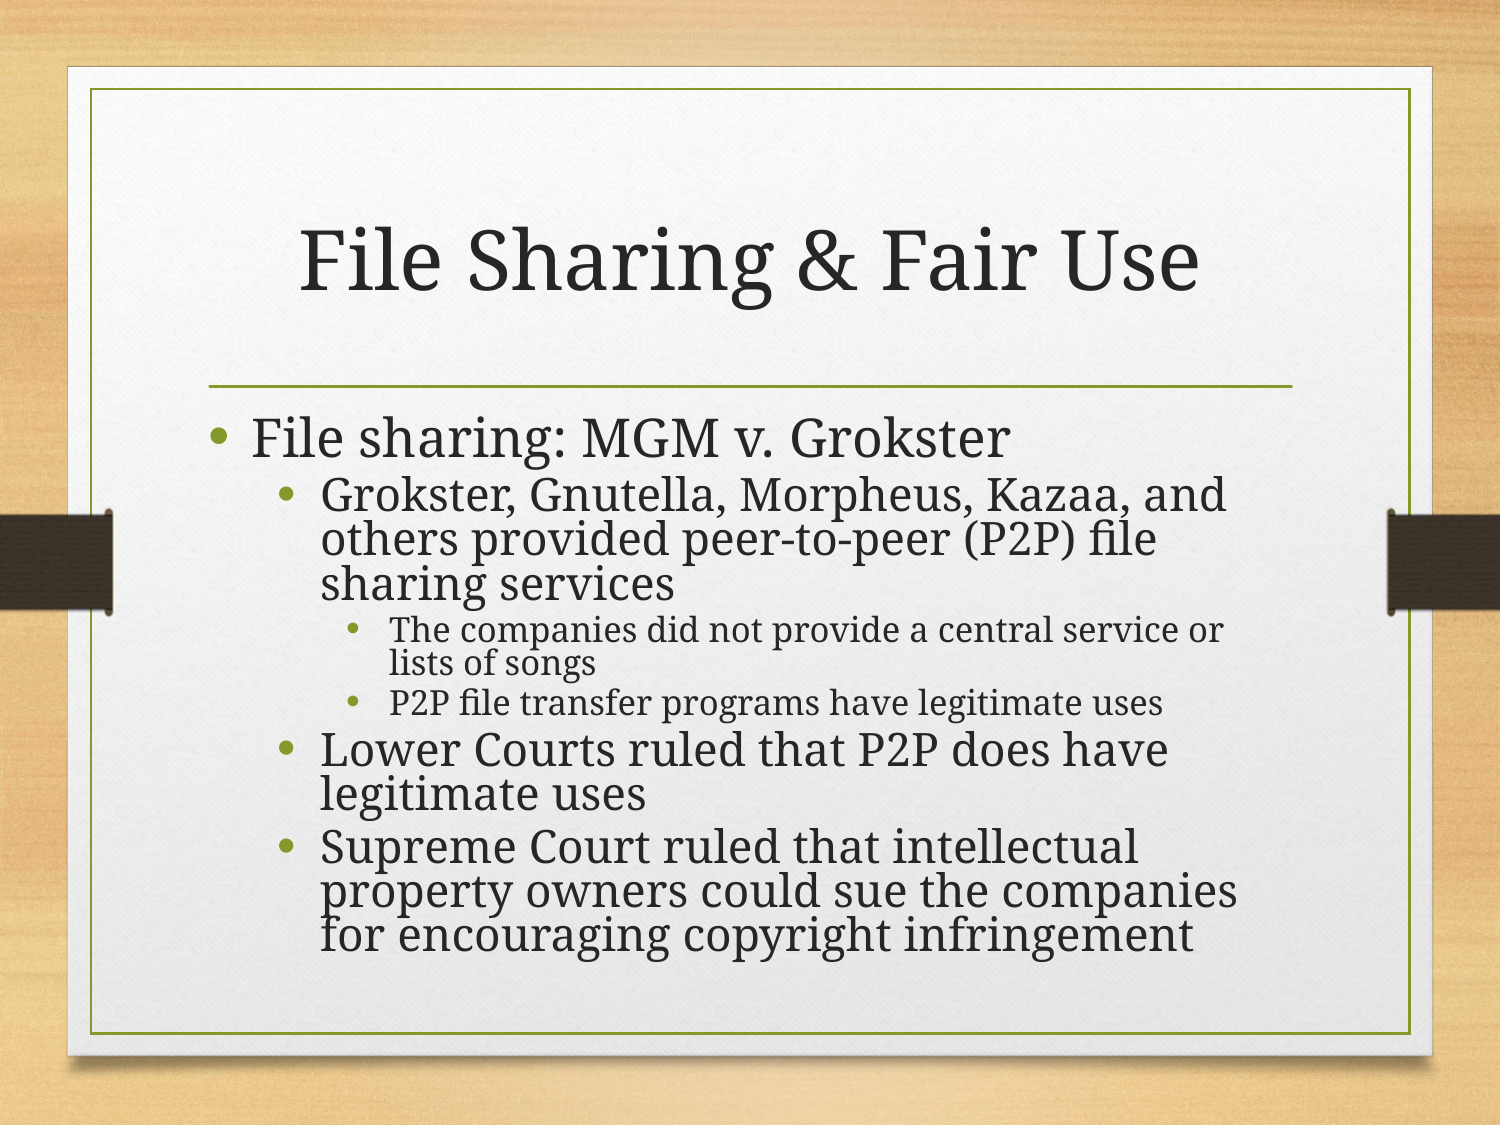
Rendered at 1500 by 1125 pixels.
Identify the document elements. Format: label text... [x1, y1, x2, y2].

picture [0, 0, 1500, 1125]
title File Sharing & Fair Use [193, 150, 1309, 365]
list File sharing: MGM v. Grokster Grokster, Gnutella, Morpheus, Kazaa, and others provided peer-to-peer (P2P) file sharing services The companies did not provide a central service or lists of songs P2P file transfer programs have legitimate uses Lower Courts ruled that P2P does have legitimate uses Supreme Court ruled that intellectual property owners could sue the companies for encouraging copyright infringement [193, 408, 1309, 974]
